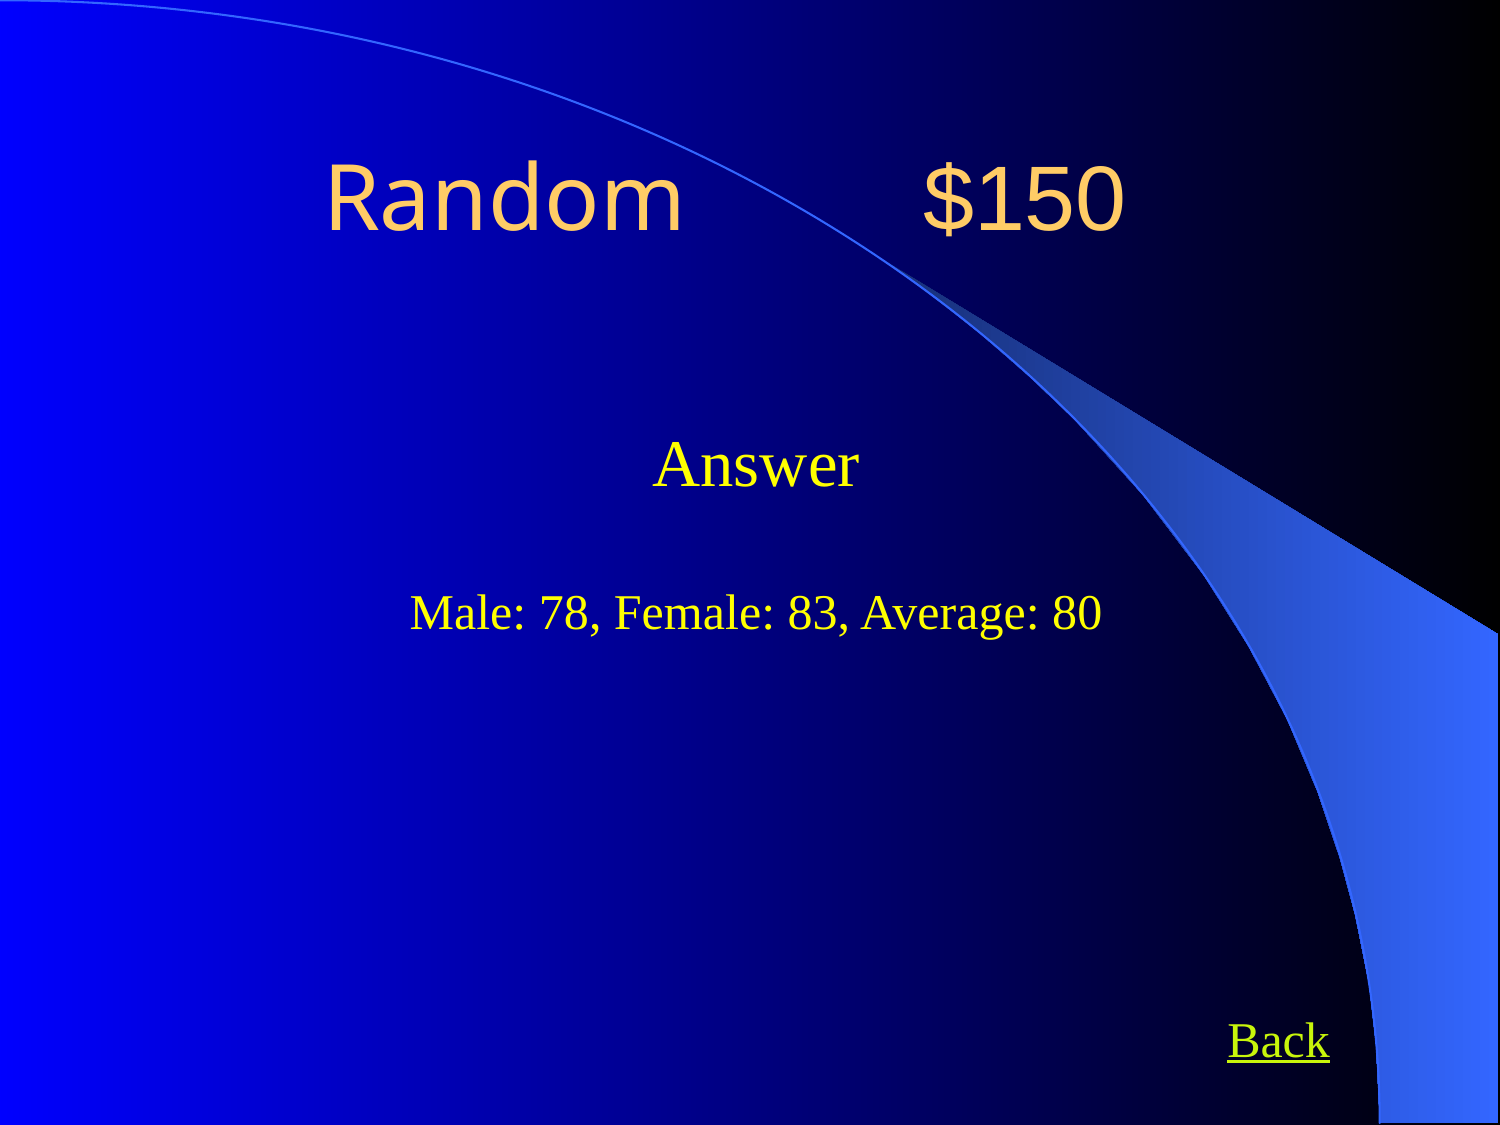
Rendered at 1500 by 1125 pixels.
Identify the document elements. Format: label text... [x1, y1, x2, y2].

title Random $150 [87, 99, 1363, 288]
text_box Answer Male: 78, Female: 83, Average: 80 [99, 412, 1413, 888]
text_box Back [1212, 999, 1438, 1075]
